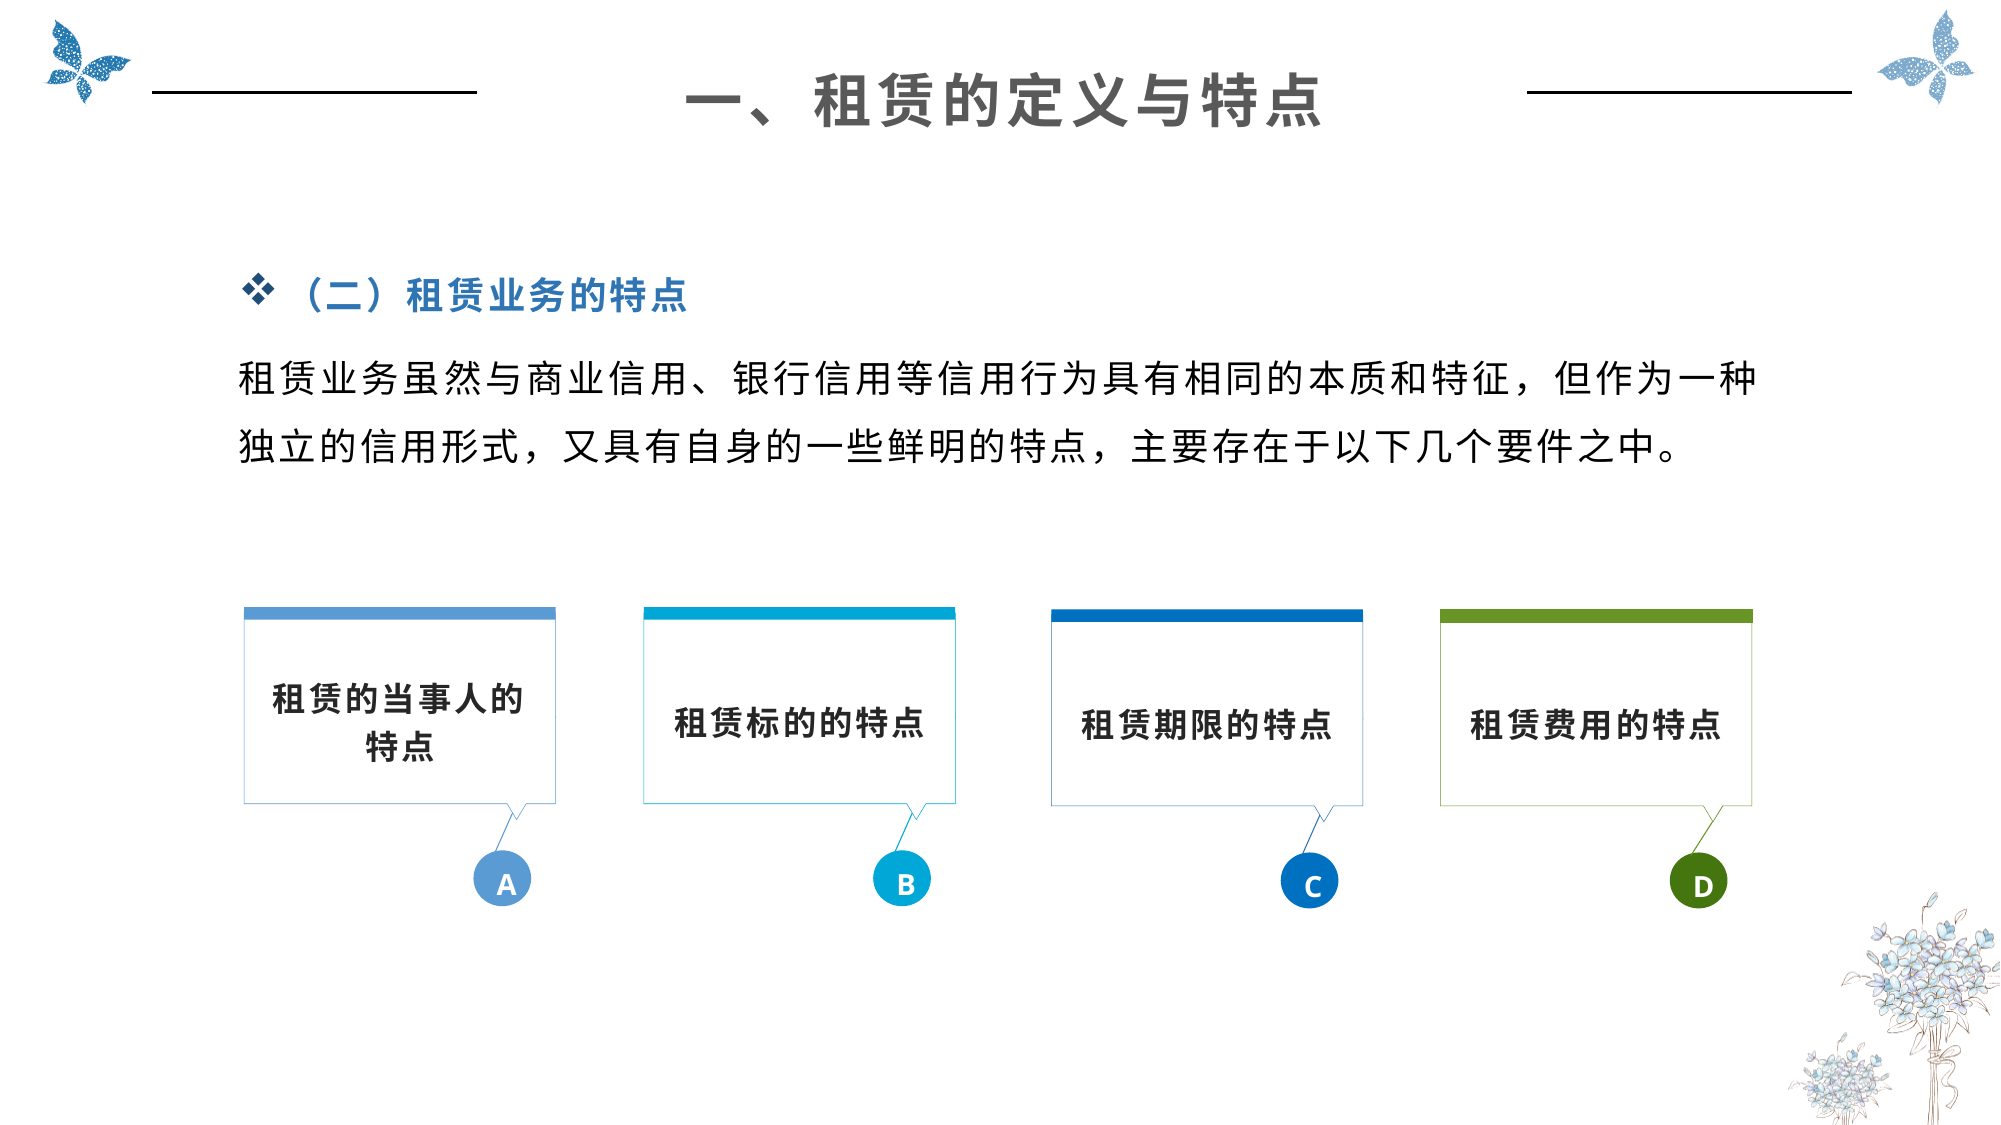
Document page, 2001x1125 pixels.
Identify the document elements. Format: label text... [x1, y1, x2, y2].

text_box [151, 55, 1852, 142]
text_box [244, 607, 556, 907]
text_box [1051, 609, 1363, 909]
picture [1788, 892, 2000, 1125]
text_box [643, 607, 956, 907]
text_box （二）租赁业务的特点 租赁业务虽然与商业信用、银行信用等信用行为具有相同的本质和特征，但作为一种独立的信用形式，又具有自身的一些鲜明的特点，主要存在于以下几个要件之中。 [226, 243, 1774, 474]
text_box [1440, 609, 1752, 909]
